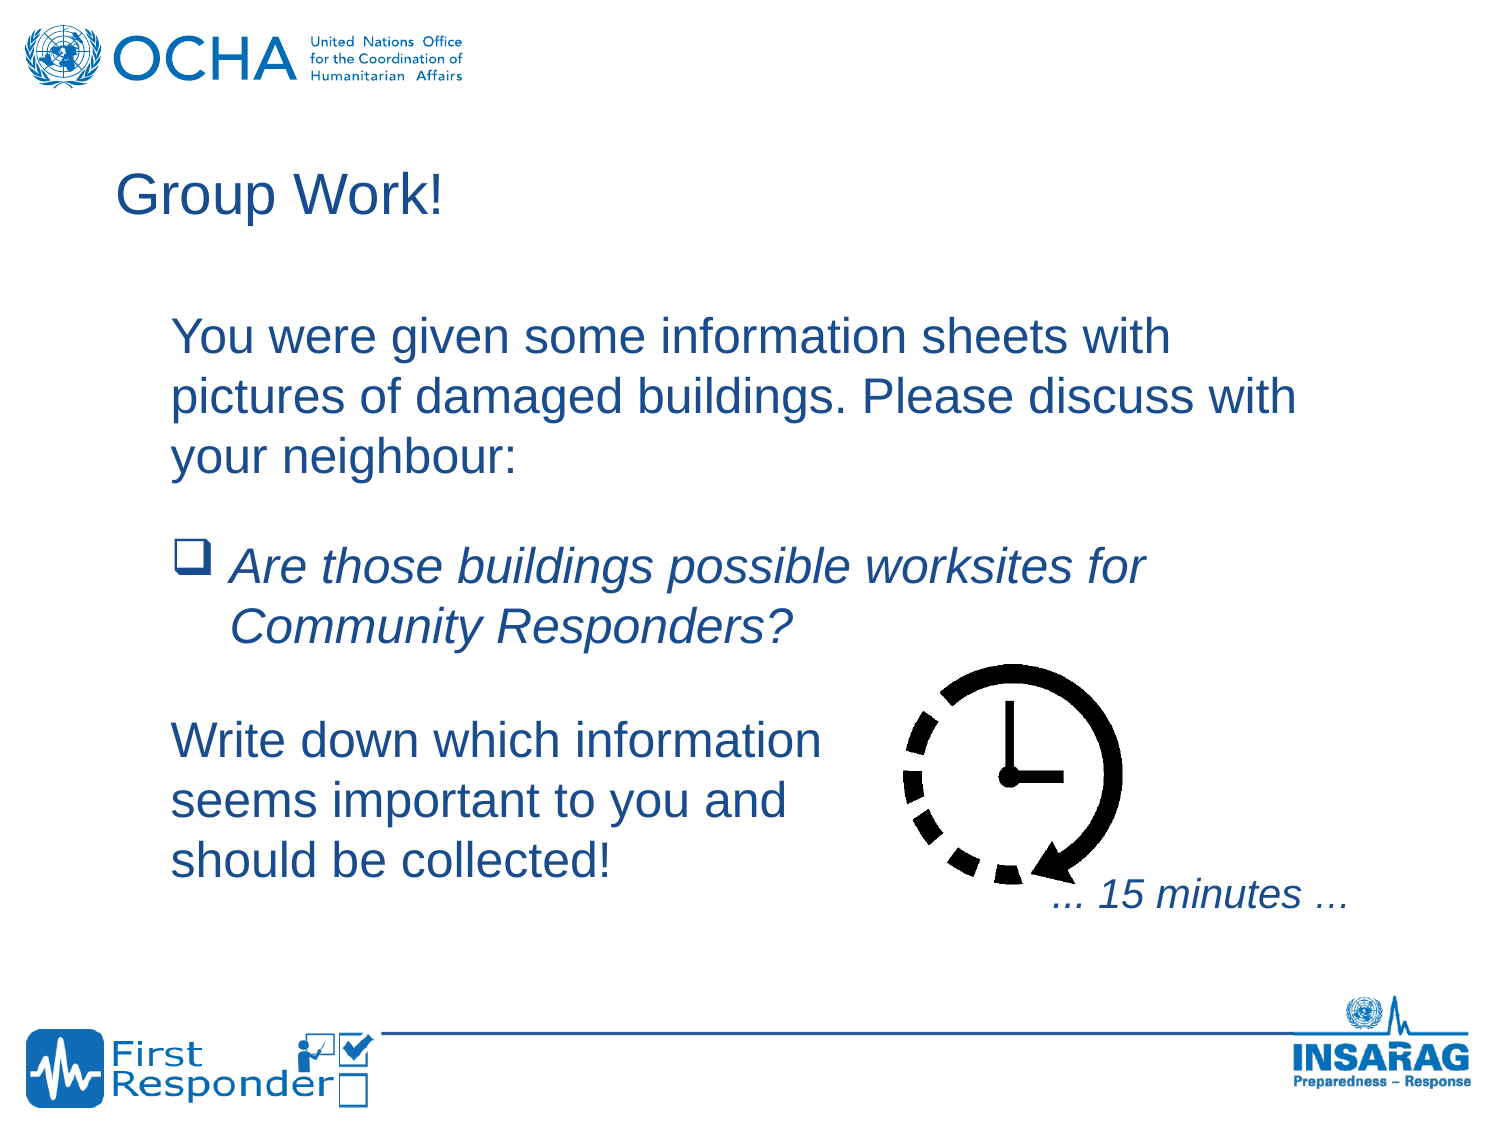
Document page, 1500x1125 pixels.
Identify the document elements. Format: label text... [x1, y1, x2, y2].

picture [24, 1024, 375, 1113]
list Group Work! [100, 147, 1451, 236]
text_box You were given some information sheets with pictures of damaged buildings. Please discuss with your neighbour: Are those buildings possible worksites for Community Responders? Write down which information seems important to you and should be collected! [118, 295, 1375, 683]
text_box ... 15 minutes … [1191, 859, 1400, 925]
picture [837, 599, 1188, 951]
picture [1287, 995, 1471, 1094]
